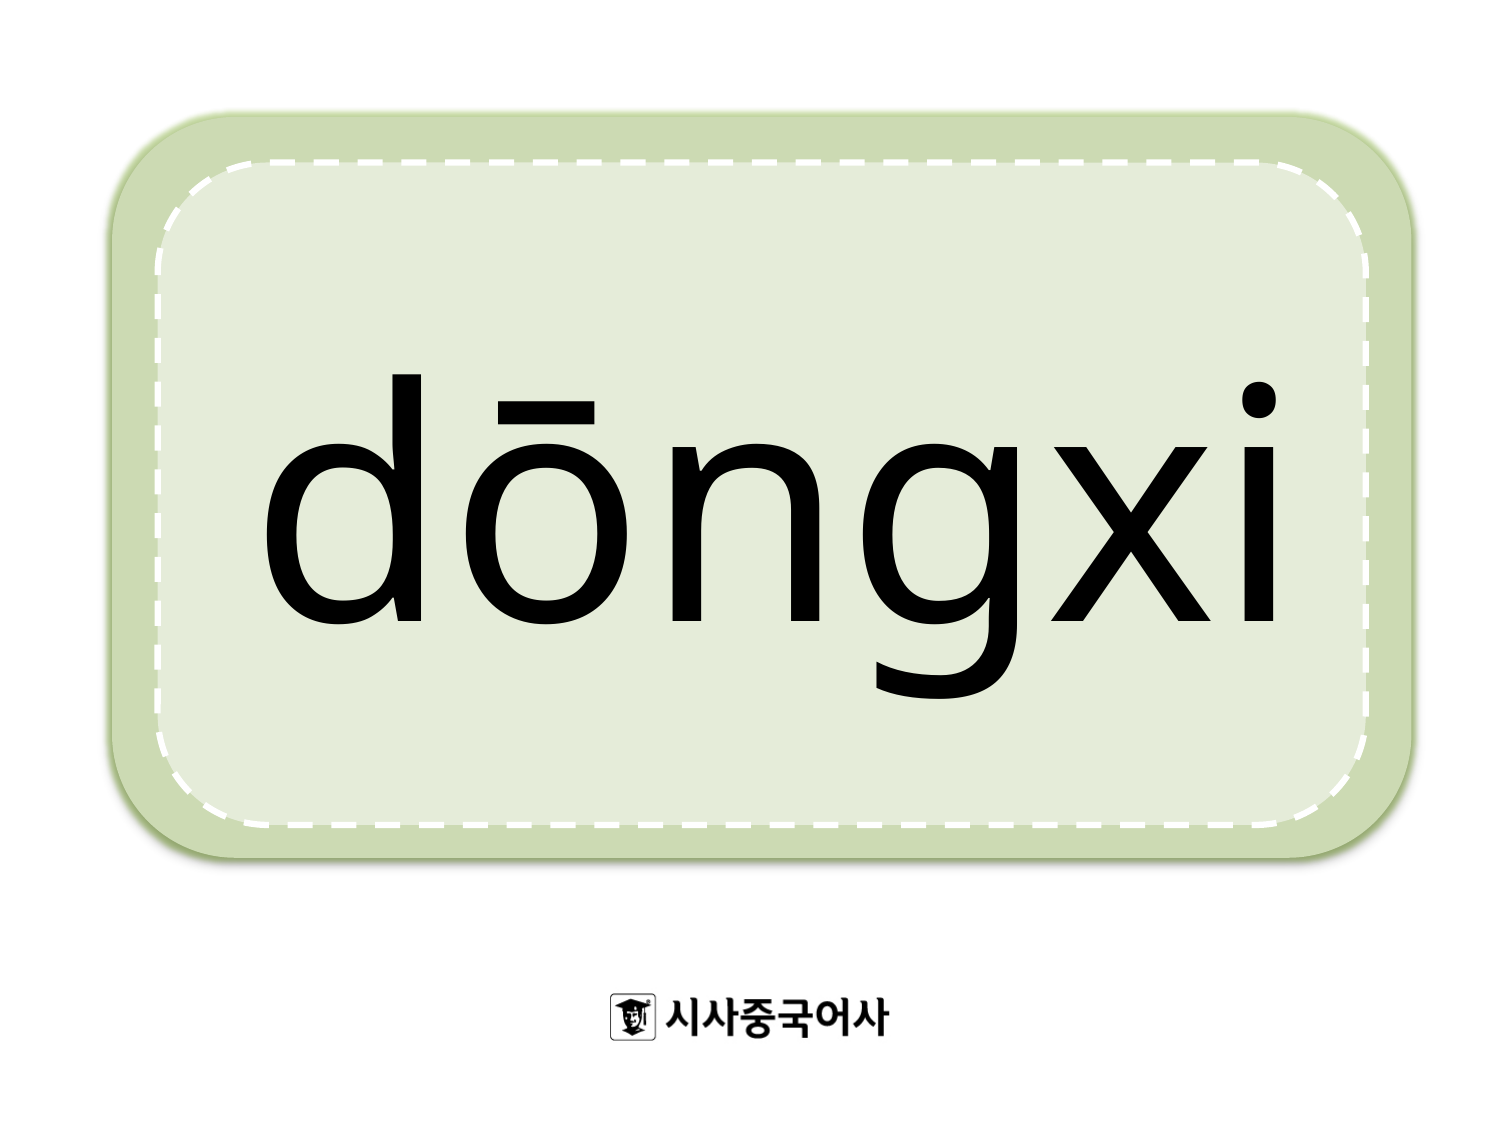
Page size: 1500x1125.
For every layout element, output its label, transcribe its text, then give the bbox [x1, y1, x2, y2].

picture [602, 987, 898, 1047]
text_box dōngxi [171, 160, 1380, 824]
